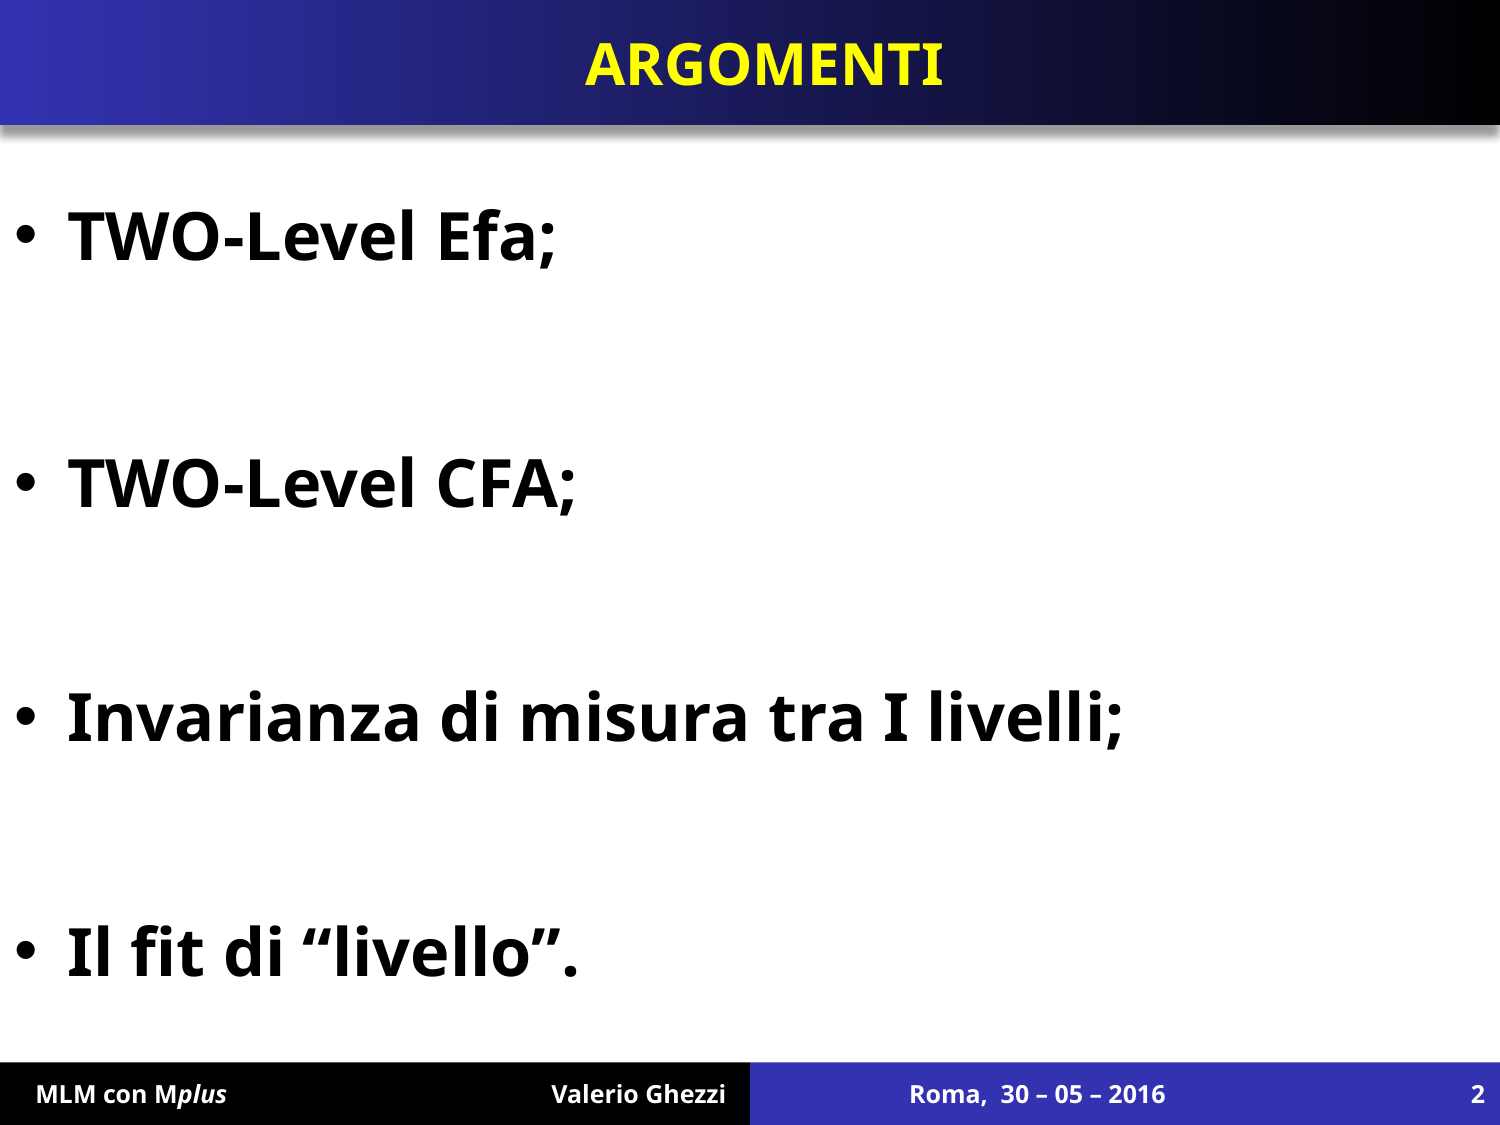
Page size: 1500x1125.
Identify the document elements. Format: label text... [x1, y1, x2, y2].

text_box Invarianza di misura tra I livelli; [0, 667, 1500, 763]
text_box Il fit di “livello”. [0, 902, 1500, 997]
text_box Roma, 30 – 05 – 2016 [750, 1062, 1325, 1125]
text_box TWO-Level Efa; [0, 186, 1500, 281]
slide_number 2 [1325, 1065, 1500, 1125]
text_box TWO-Level CFA; [0, 433, 1500, 529]
title ARGOMENTI [0, 0, 1500, 126]
list MLM con Mplus Valerio Ghezzi [0, 1062, 750, 1125]
